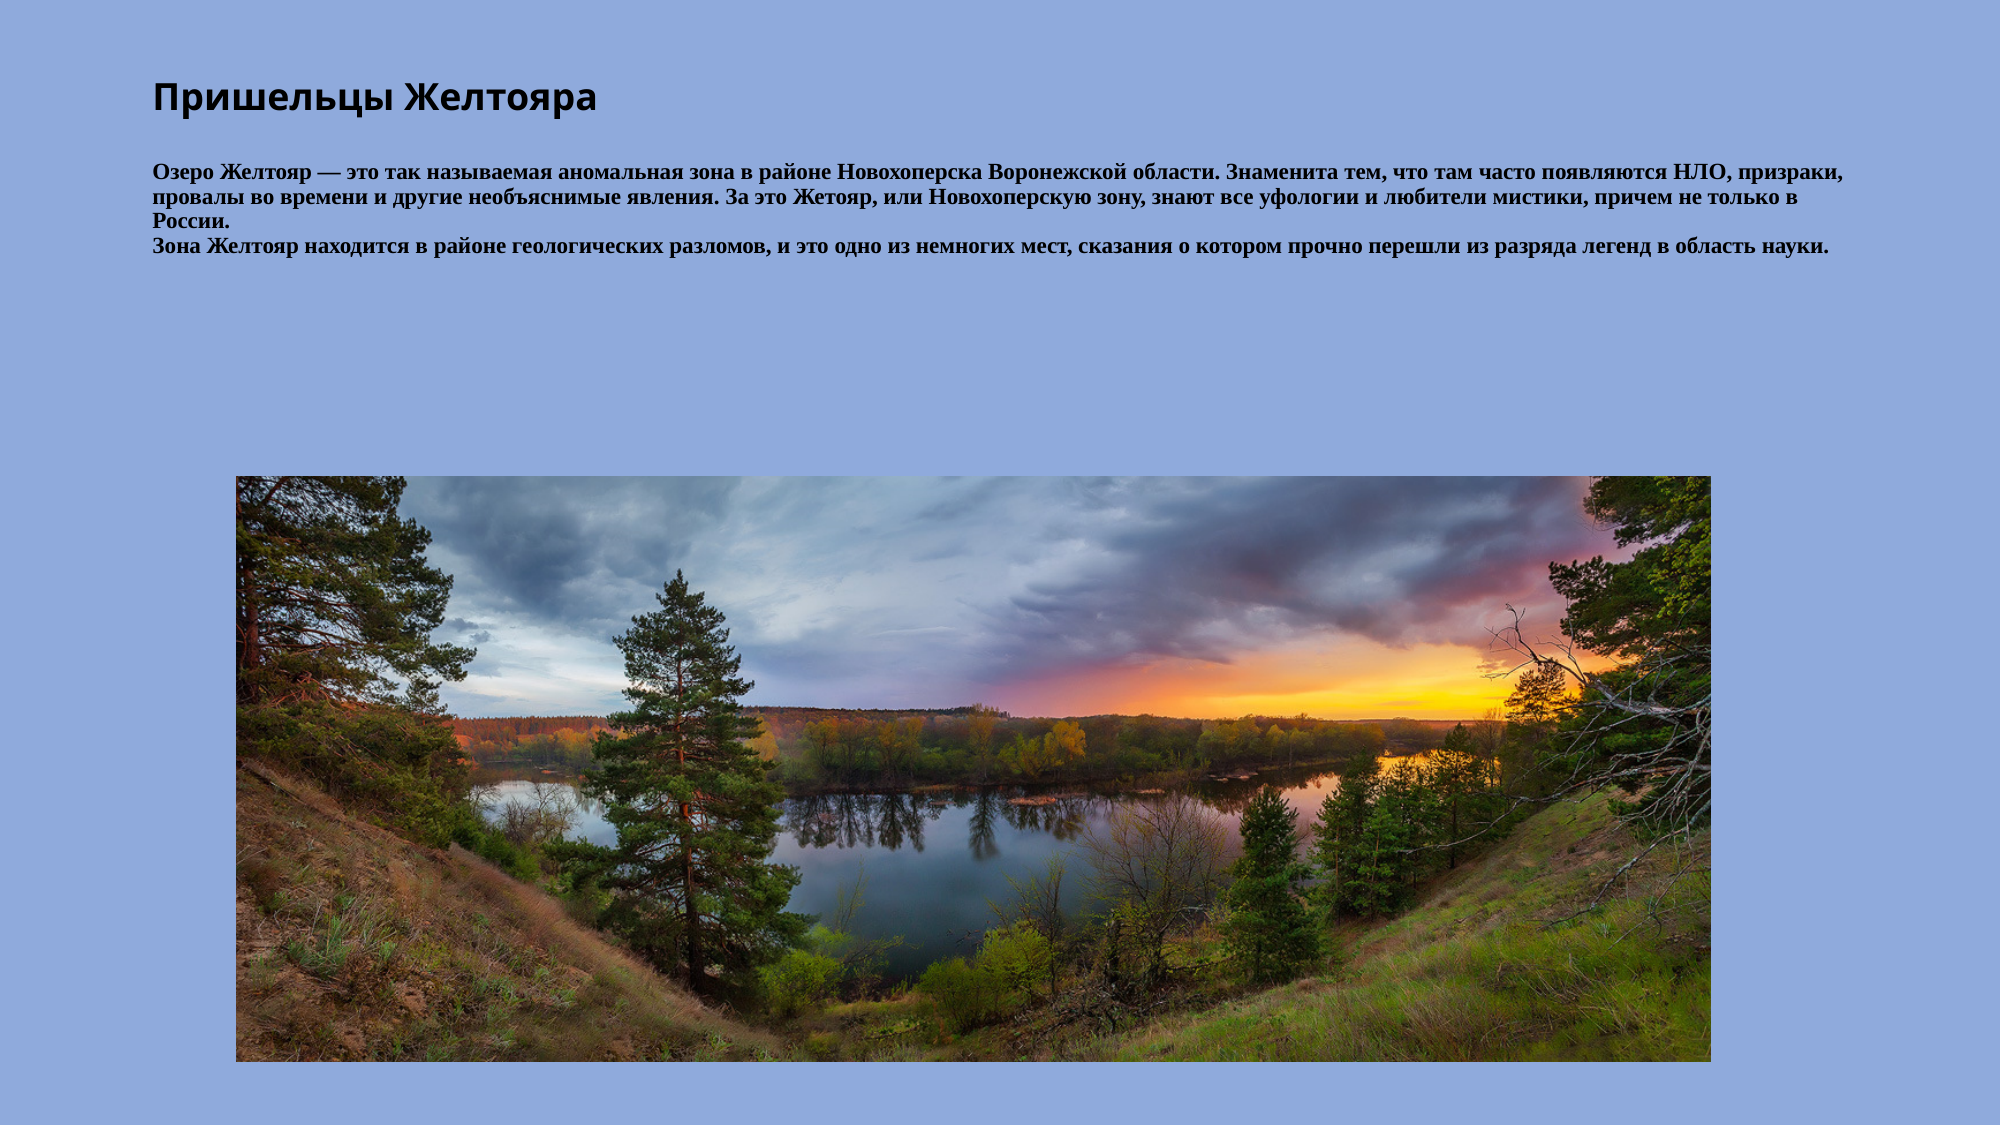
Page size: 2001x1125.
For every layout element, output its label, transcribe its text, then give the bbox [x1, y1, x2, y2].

title Пришельцы Желтояра Озеро Желтояр — это так называемая аномальная зона в районе Новохоперска Воронежской области. Знаменита тем, что там часто появляются НЛО, призраки, провалы во времени и другие необъяснимые явления. За это Жетояр, или Новохоперскую зону, знают все уфологии и любители мистики, причем не только в России. Зона Желтояр находится в районе геологических разломов, и это одно из немногих мест, сказания о котором прочно перешли из разряда легенд в область науки. [137, 59, 1863, 278]
picture [236, 476, 1711, 1062]
